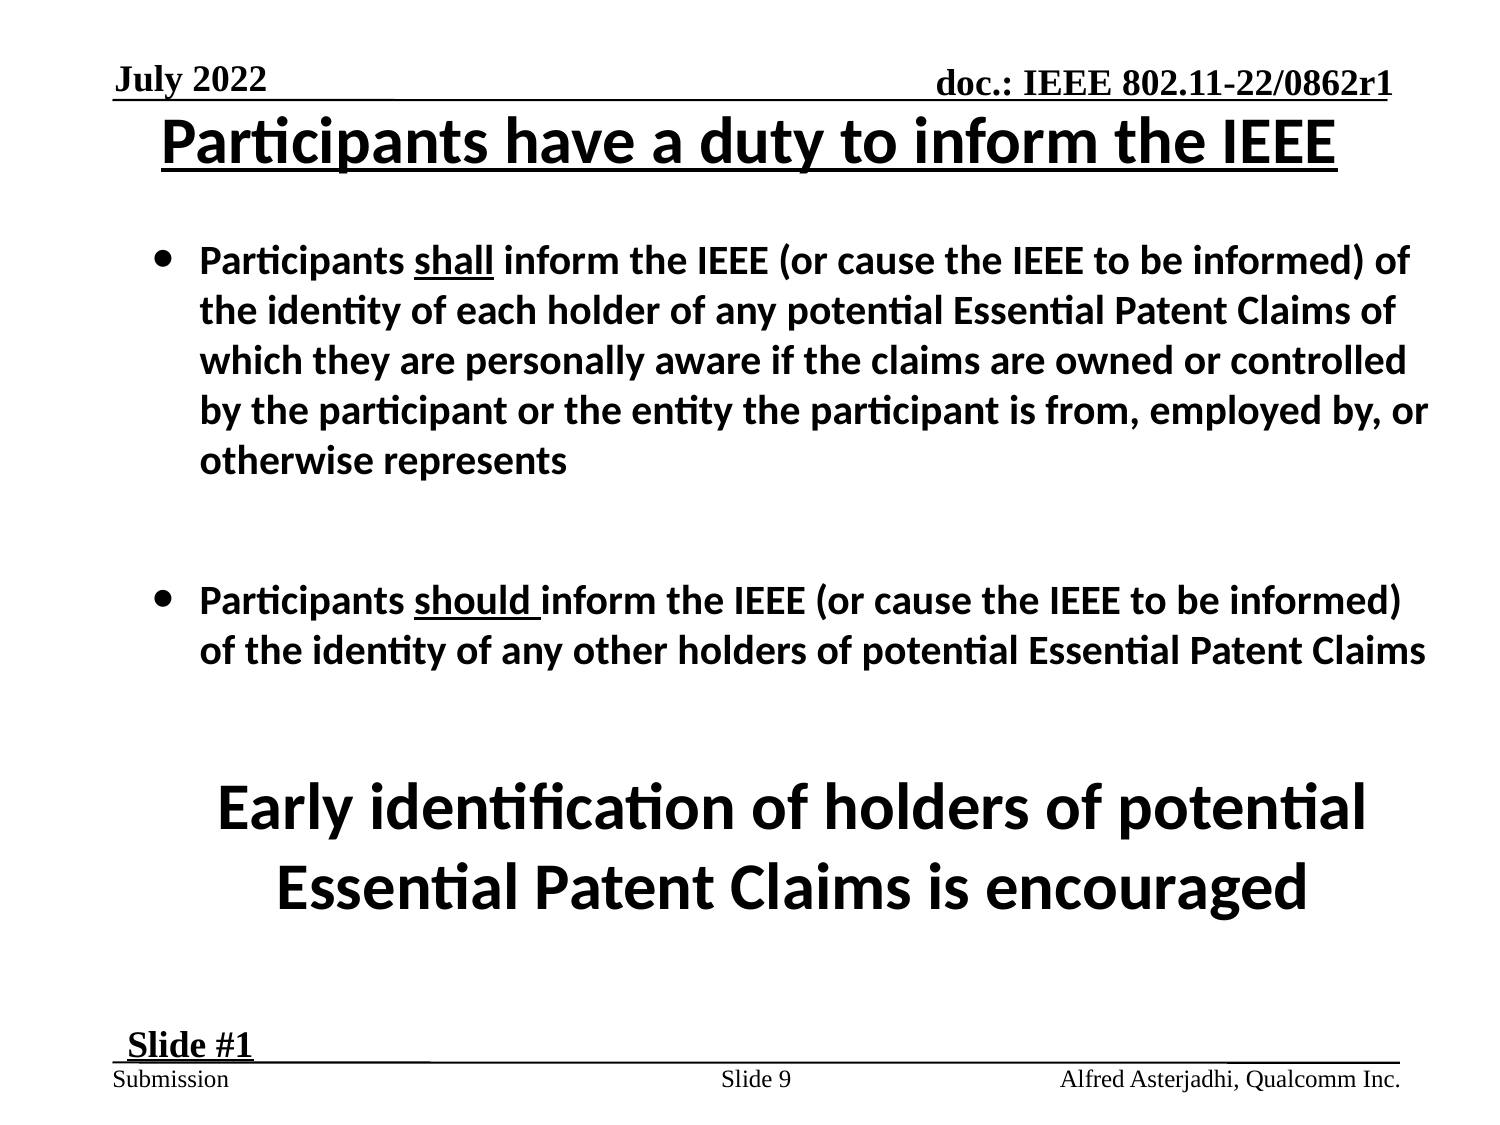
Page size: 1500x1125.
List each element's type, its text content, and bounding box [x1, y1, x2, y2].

slide_number Slide 9 [712, 1061, 800, 1123]
text_box Slide #1 [112, 1012, 269, 1073]
footer Alfred Asterjadhi, Qualcomm Inc. [878, 1061, 1402, 1093]
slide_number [114, 54, 493, 100]
list Participants shall inform the IEEE (or cause the IEEE to be informed) of the identity of each holder of any potential Essential Patent Claims of which they are personally aware if the claims are owned or controlled by the participant or the entity the participant is from, employed by, or otherwise represents Participants should inform the IEEE (or cause the IEEE to be informed) of the identity of any other holders of potential Essential Patent Claims Early identification of holders of potential Essential Patent Claims is encouraged [62, 224, 1451, 901]
title Participants have a duty to inform the IEEE [112, 112, 1388, 163]
